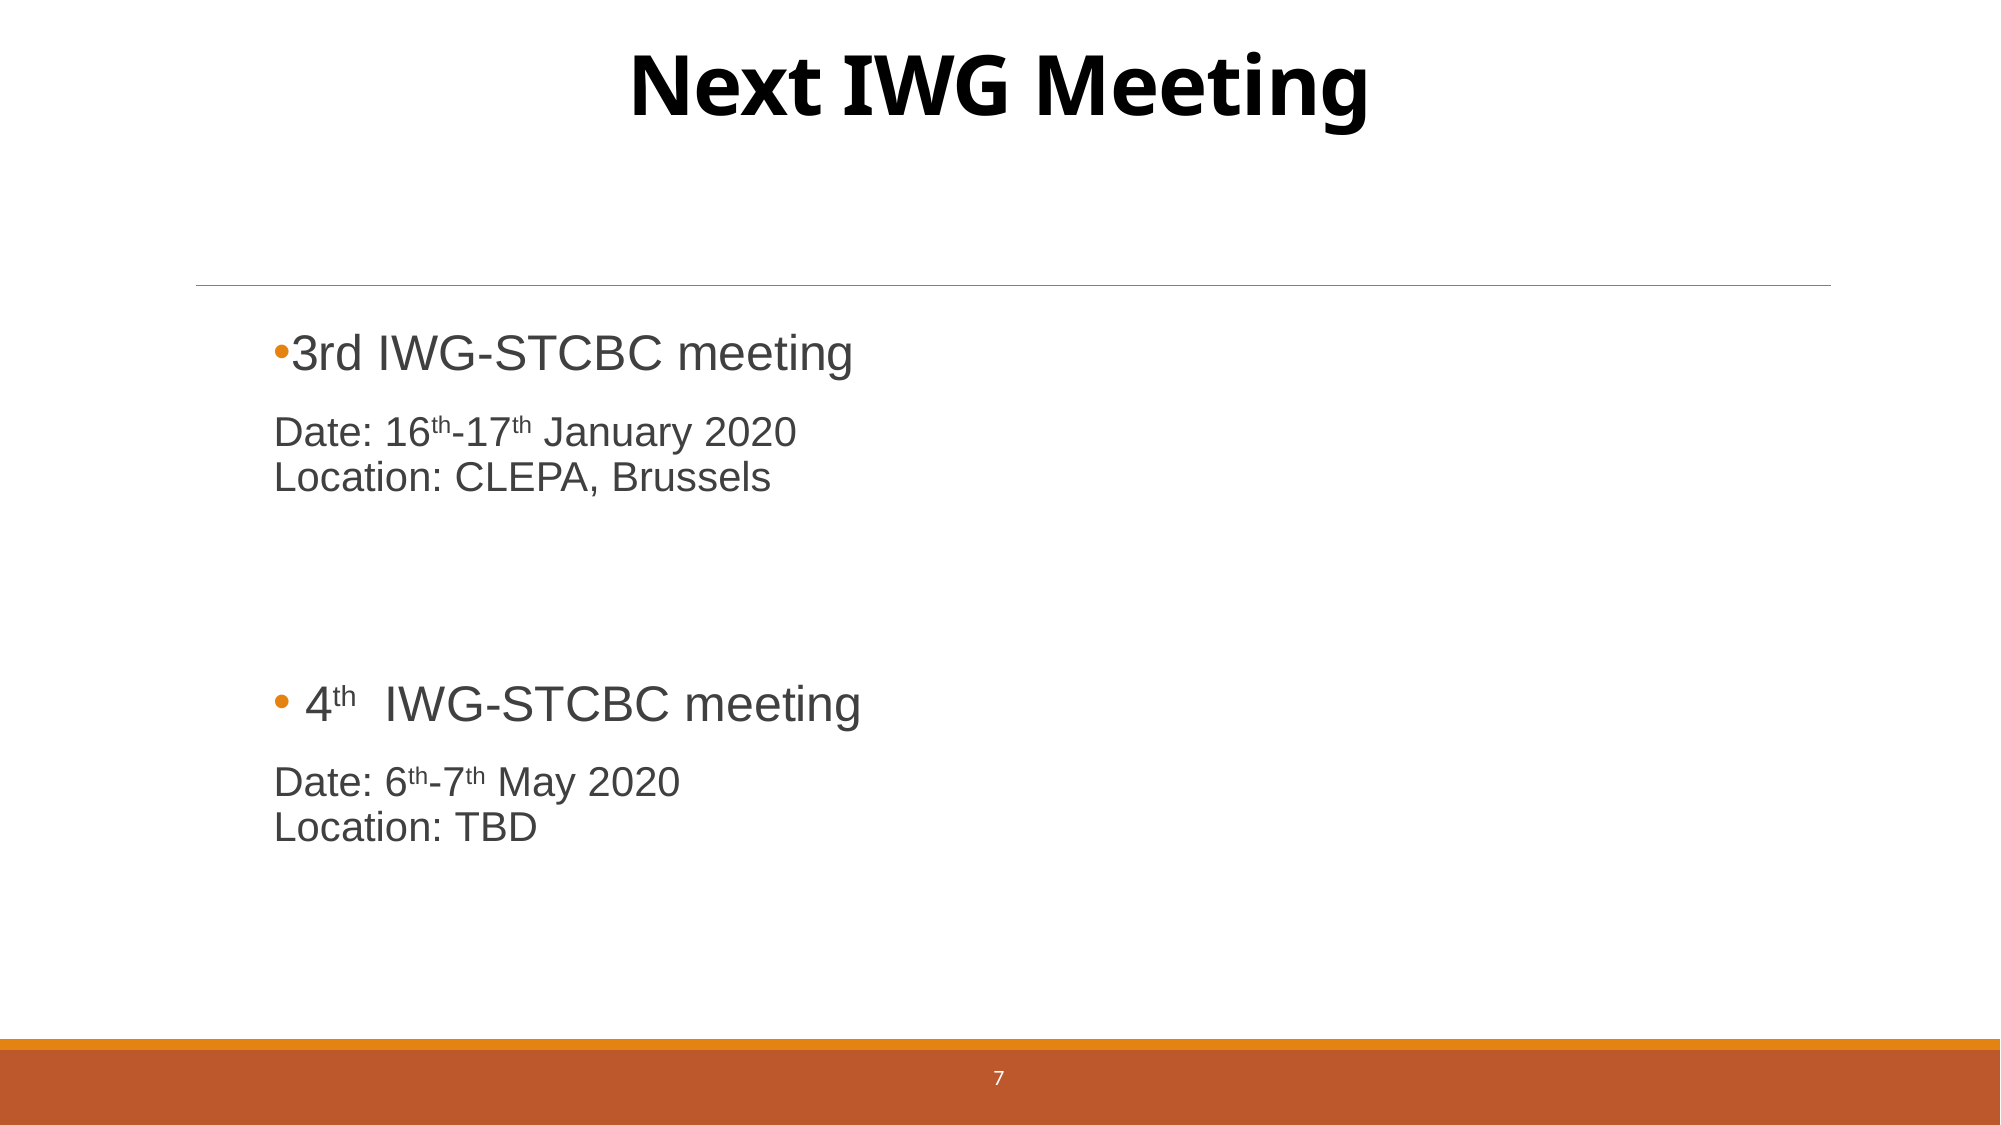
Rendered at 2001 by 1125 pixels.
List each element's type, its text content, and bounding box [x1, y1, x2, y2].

text_box 3rd IWG-STCBC meeting Date: 16th-17th January 2020 Location: CLEPA, Brussels 4th IWG-STCBC meeting Date: 6th-7th May 2020 Location: TBD [273, 230, 1727, 1105]
title Next IWG Meeting [249, 7, 1750, 173]
